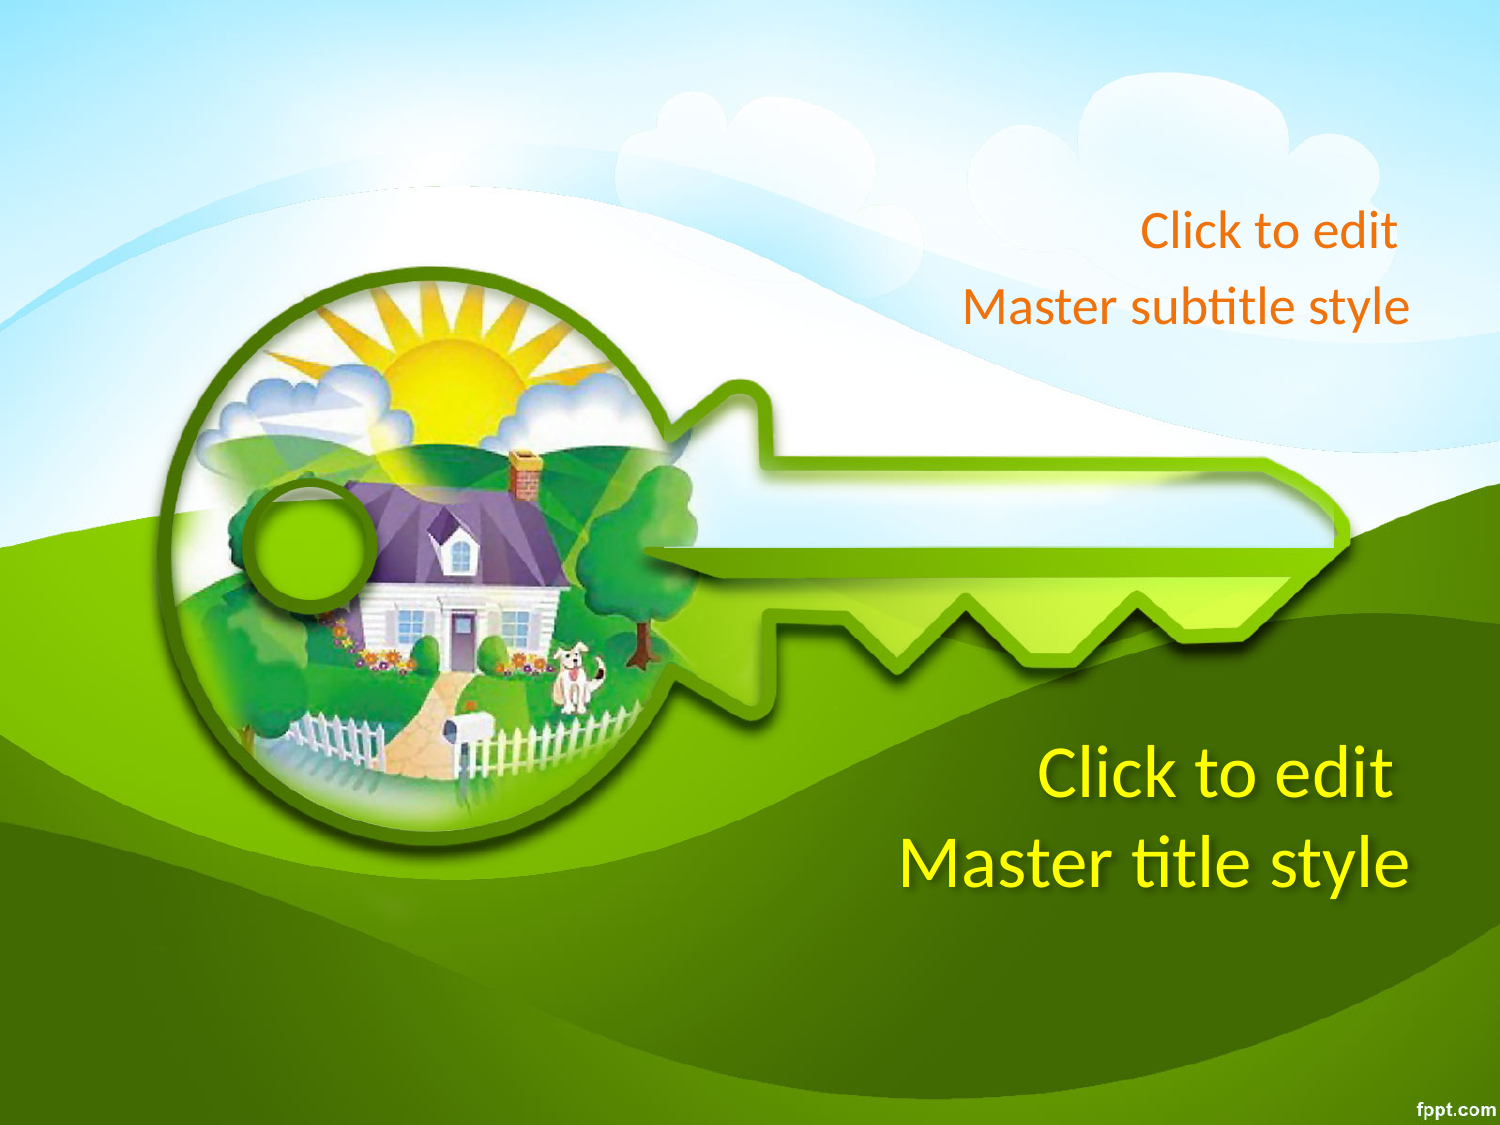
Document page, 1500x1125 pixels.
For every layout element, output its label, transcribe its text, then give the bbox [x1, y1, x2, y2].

picture [0, 0, 1500, 1125]
subtitle Click to edit Master subtitle style [349, 186, 1427, 388]
title Click to edit Master title style [73, 687, 1427, 939]
